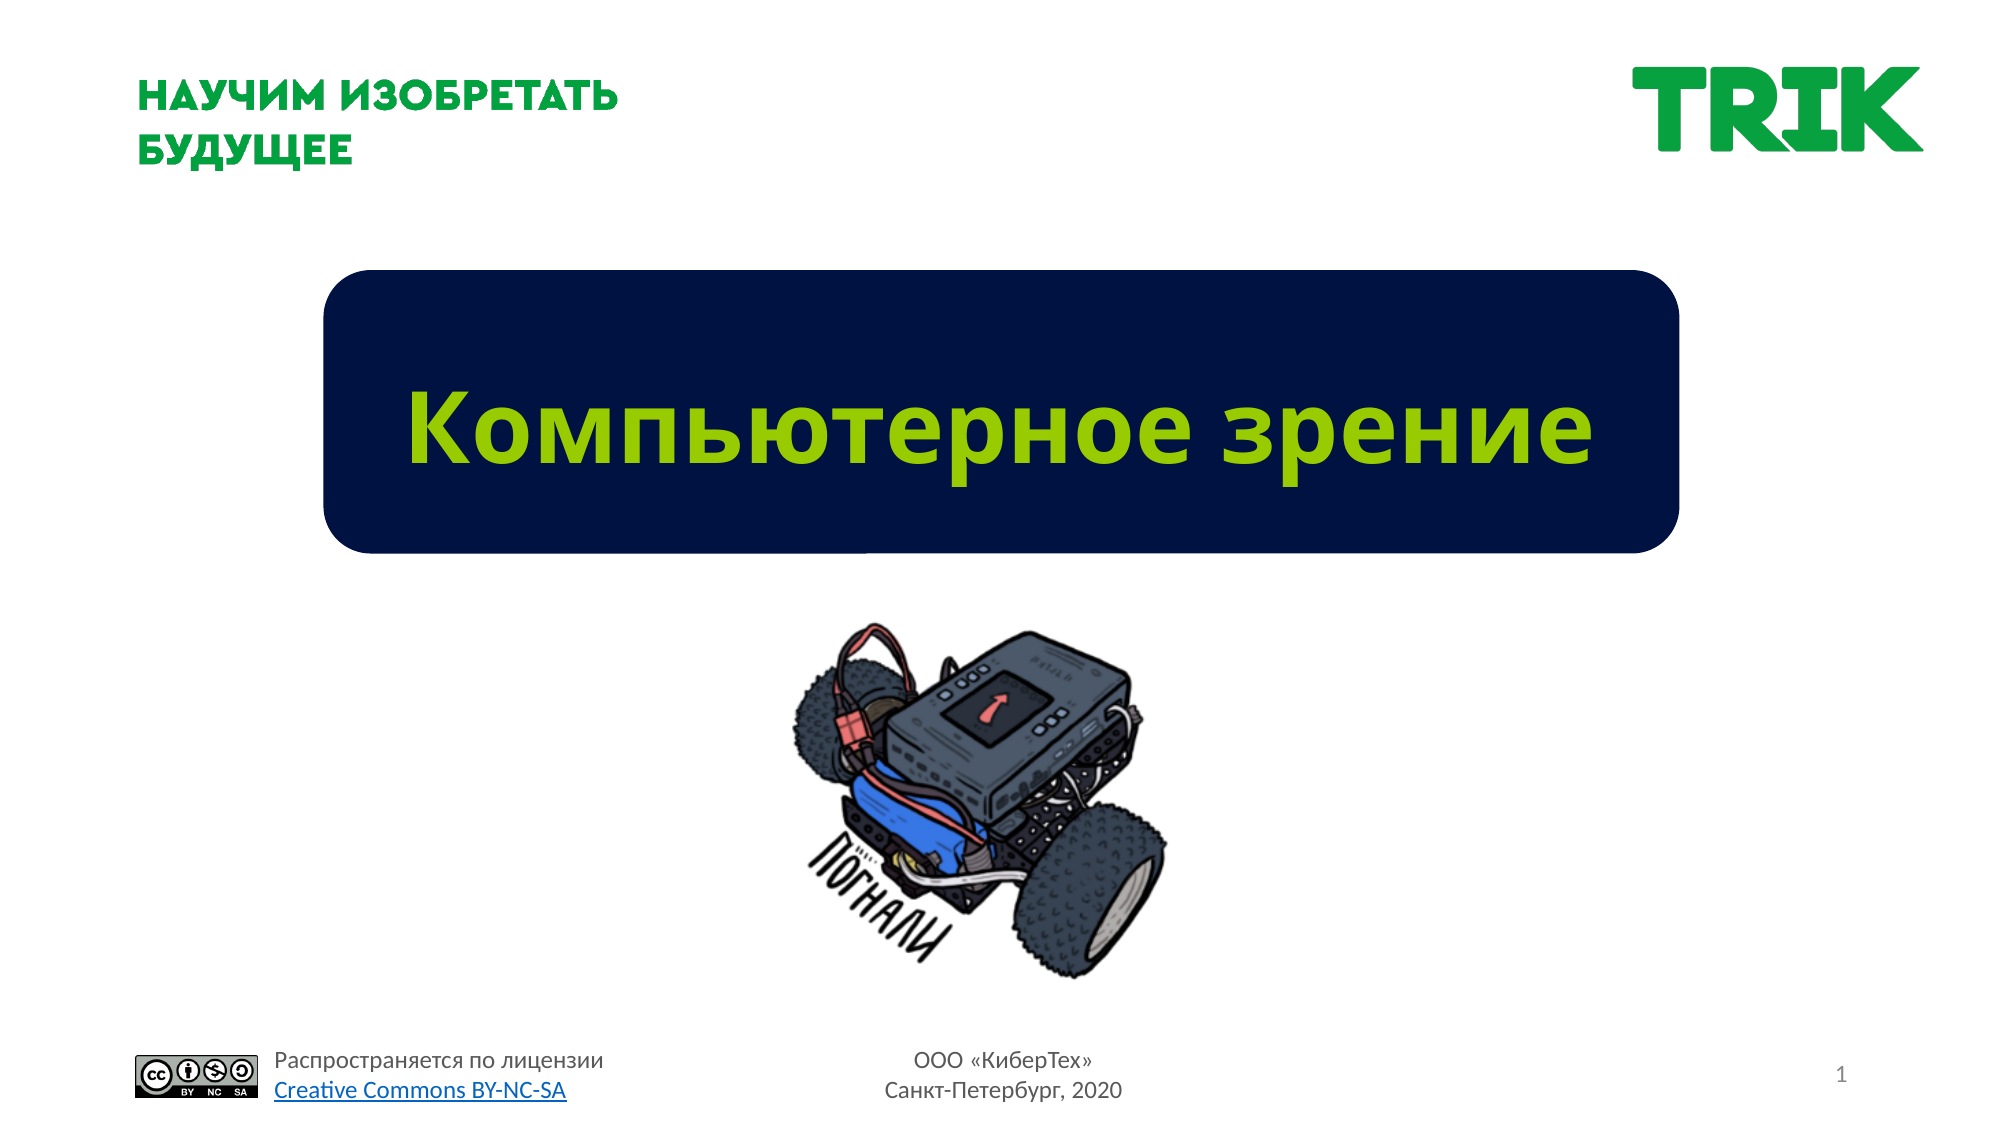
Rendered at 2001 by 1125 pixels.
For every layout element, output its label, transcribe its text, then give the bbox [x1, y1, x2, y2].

picture [135, 1055, 258, 1098]
picture [1631, 64, 1924, 154]
picture [743, 518, 1257, 1031]
picture [137, 78, 618, 171]
title Компьютерное зрение [322, 349, 1678, 494]
slide_number 1 [1412, 1042, 1863, 1103]
